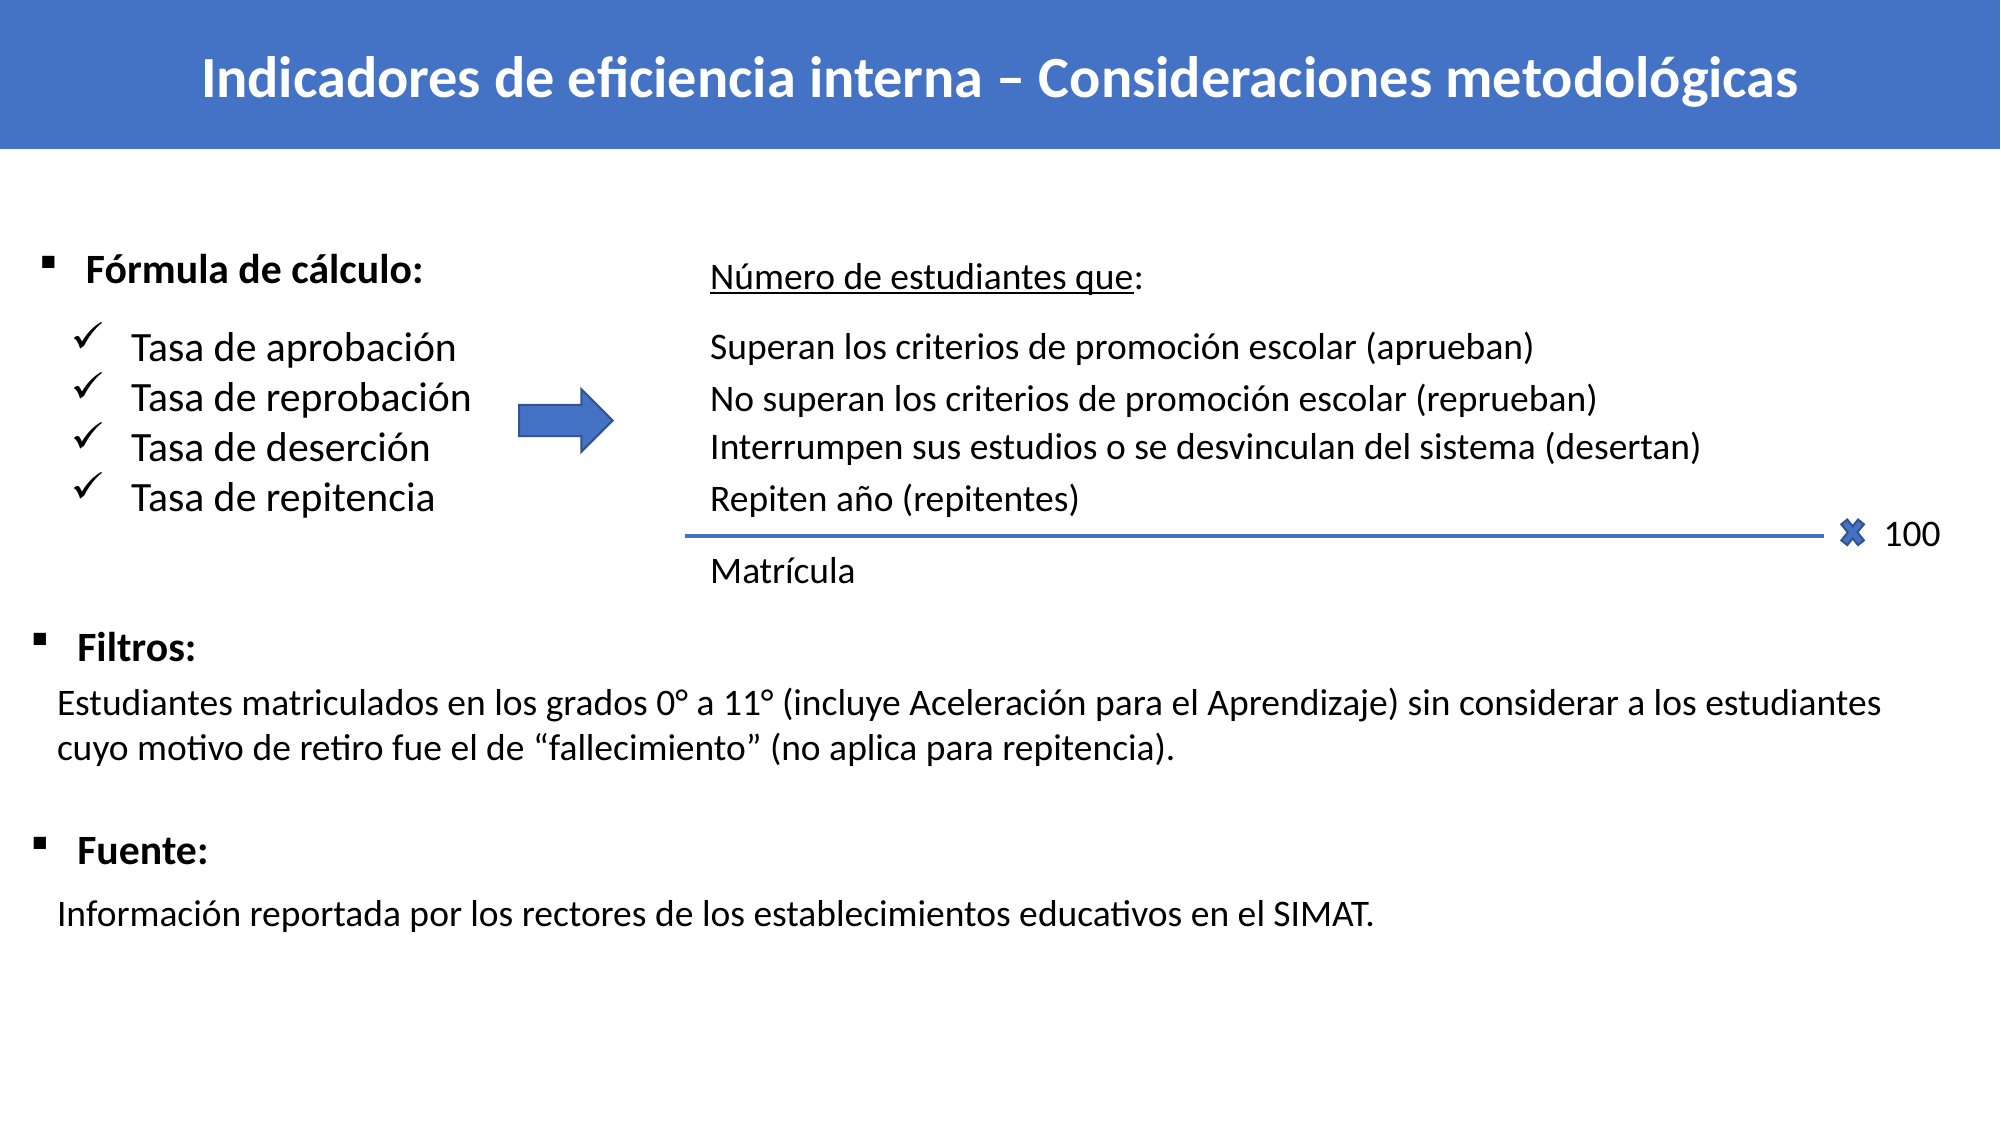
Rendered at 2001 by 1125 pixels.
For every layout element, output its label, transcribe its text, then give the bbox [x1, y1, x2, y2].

text_box [1839, 518, 1866, 547]
text_box 100 [1868, 501, 1973, 562]
text_box Estudiantes matriculados en los grados 0° a 11° (incluye Aceleración para el Aprendizaje) sin considerar a los estudiantes cuyo motivo de retiro fue el de “fallecimiento” (no aplica para repitencia). [42, 670, 1952, 776]
text_box Número de estudiantes que: [695, 244, 2000, 304]
text_box Interrumpen sus estudios o se desvinculan del sistema (desertan) [695, 414, 2000, 466]
text_box [518, 386, 615, 455]
text_box Repiten año (repitentes) [695, 466, 2000, 527]
text_box Matrícula [695, 538, 908, 599]
text_box Indicadores de eficiencia interna – Consideraciones metodológicas [0, 0, 2000, 150]
text_box Información reportada por los rectores de los establecimientos educativos en el SIMAT. [42, 881, 1884, 942]
text_box Fórmula de cálculo: [24, 234, 577, 300]
text_box Fuente: [15, 815, 569, 881]
text_box No superan los criterios de promoción escolar (reprueban) [695, 366, 2000, 414]
text_box Superan los criterios de promoción escolar (aprueban) [695, 314, 2000, 366]
text_box Tasa de aprobación Tasa de reprobación Tasa de deserción Tasa de repitencia [42, 311, 509, 527]
text_box Filtros: [15, 612, 569, 678]
